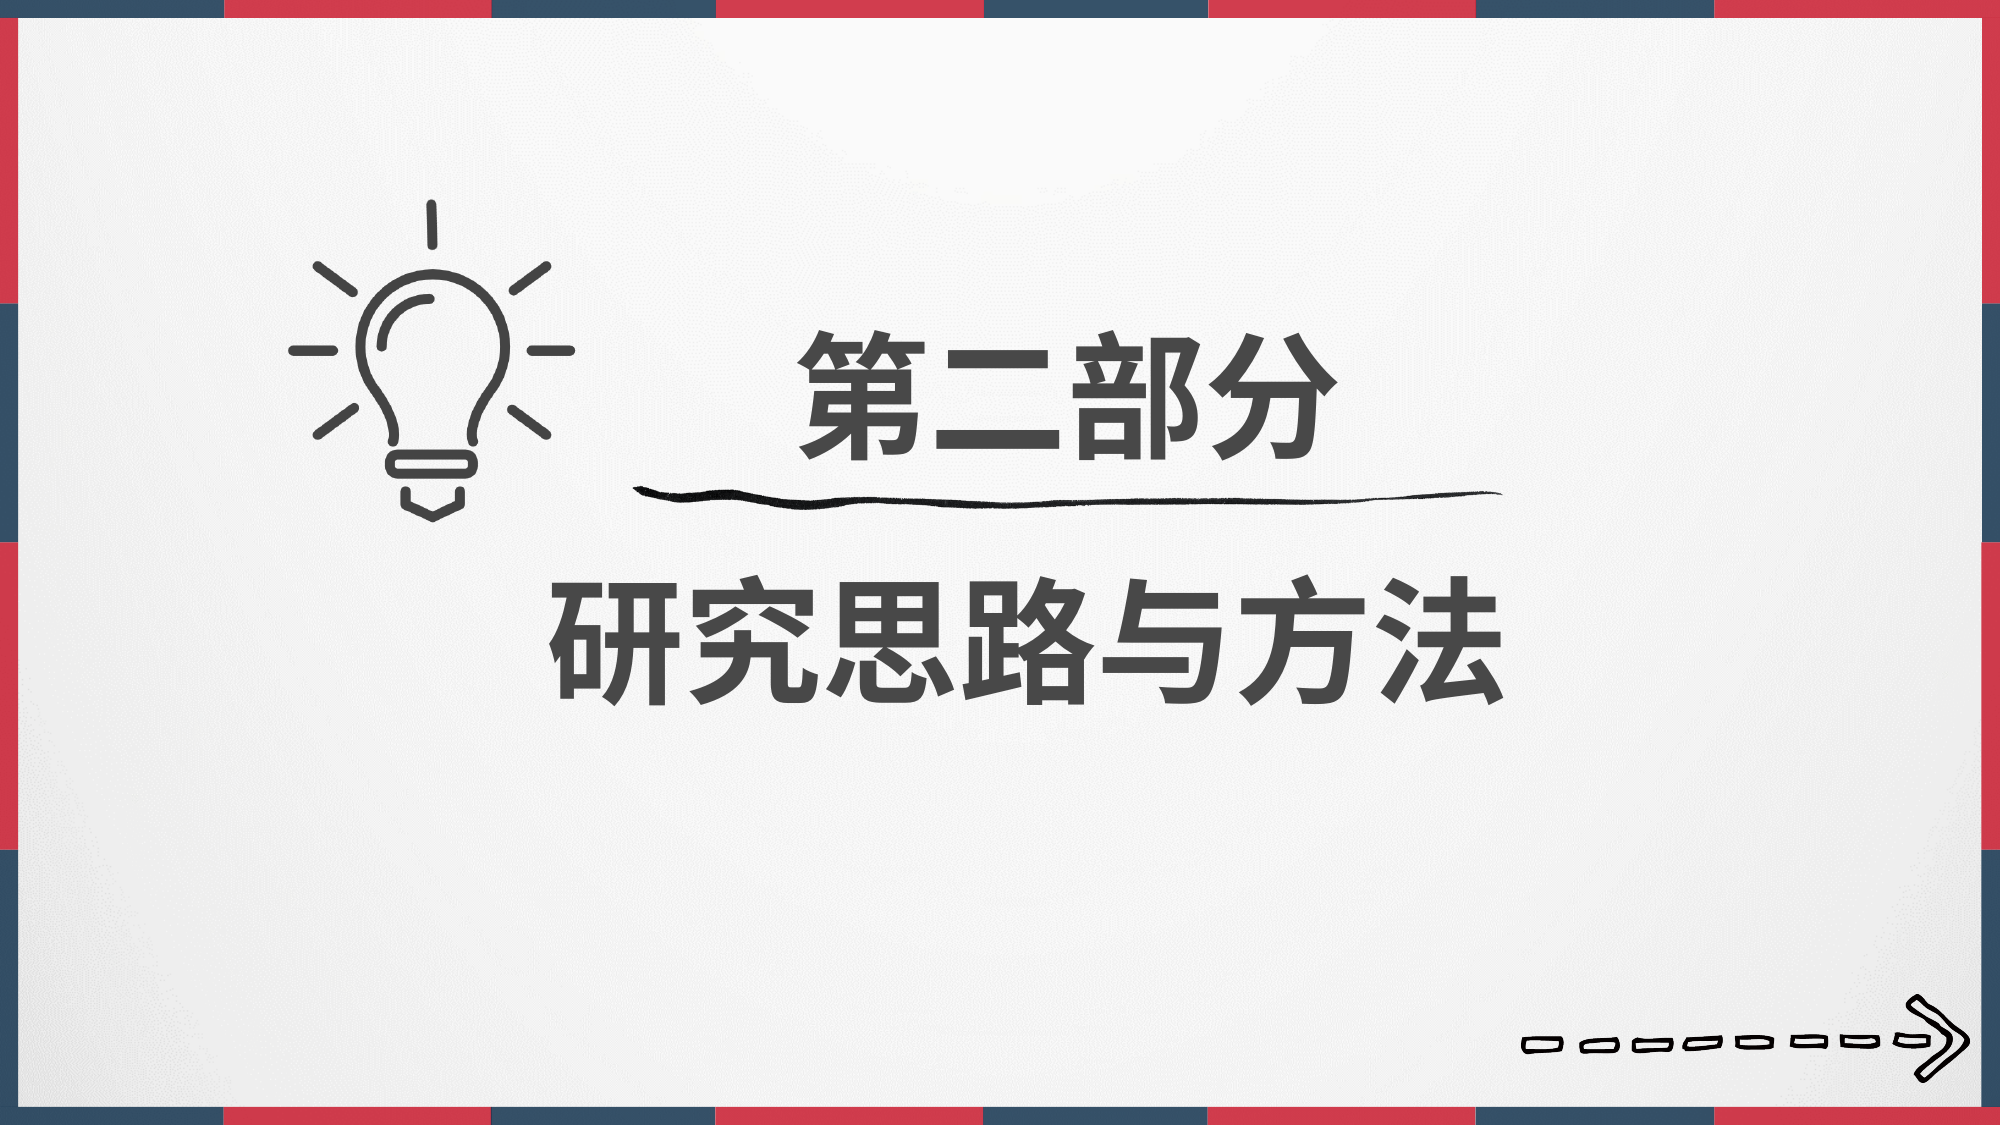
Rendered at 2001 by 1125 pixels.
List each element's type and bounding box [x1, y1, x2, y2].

picture [632, 485, 1503, 510]
text_box [0, 0, 2000, 1125]
